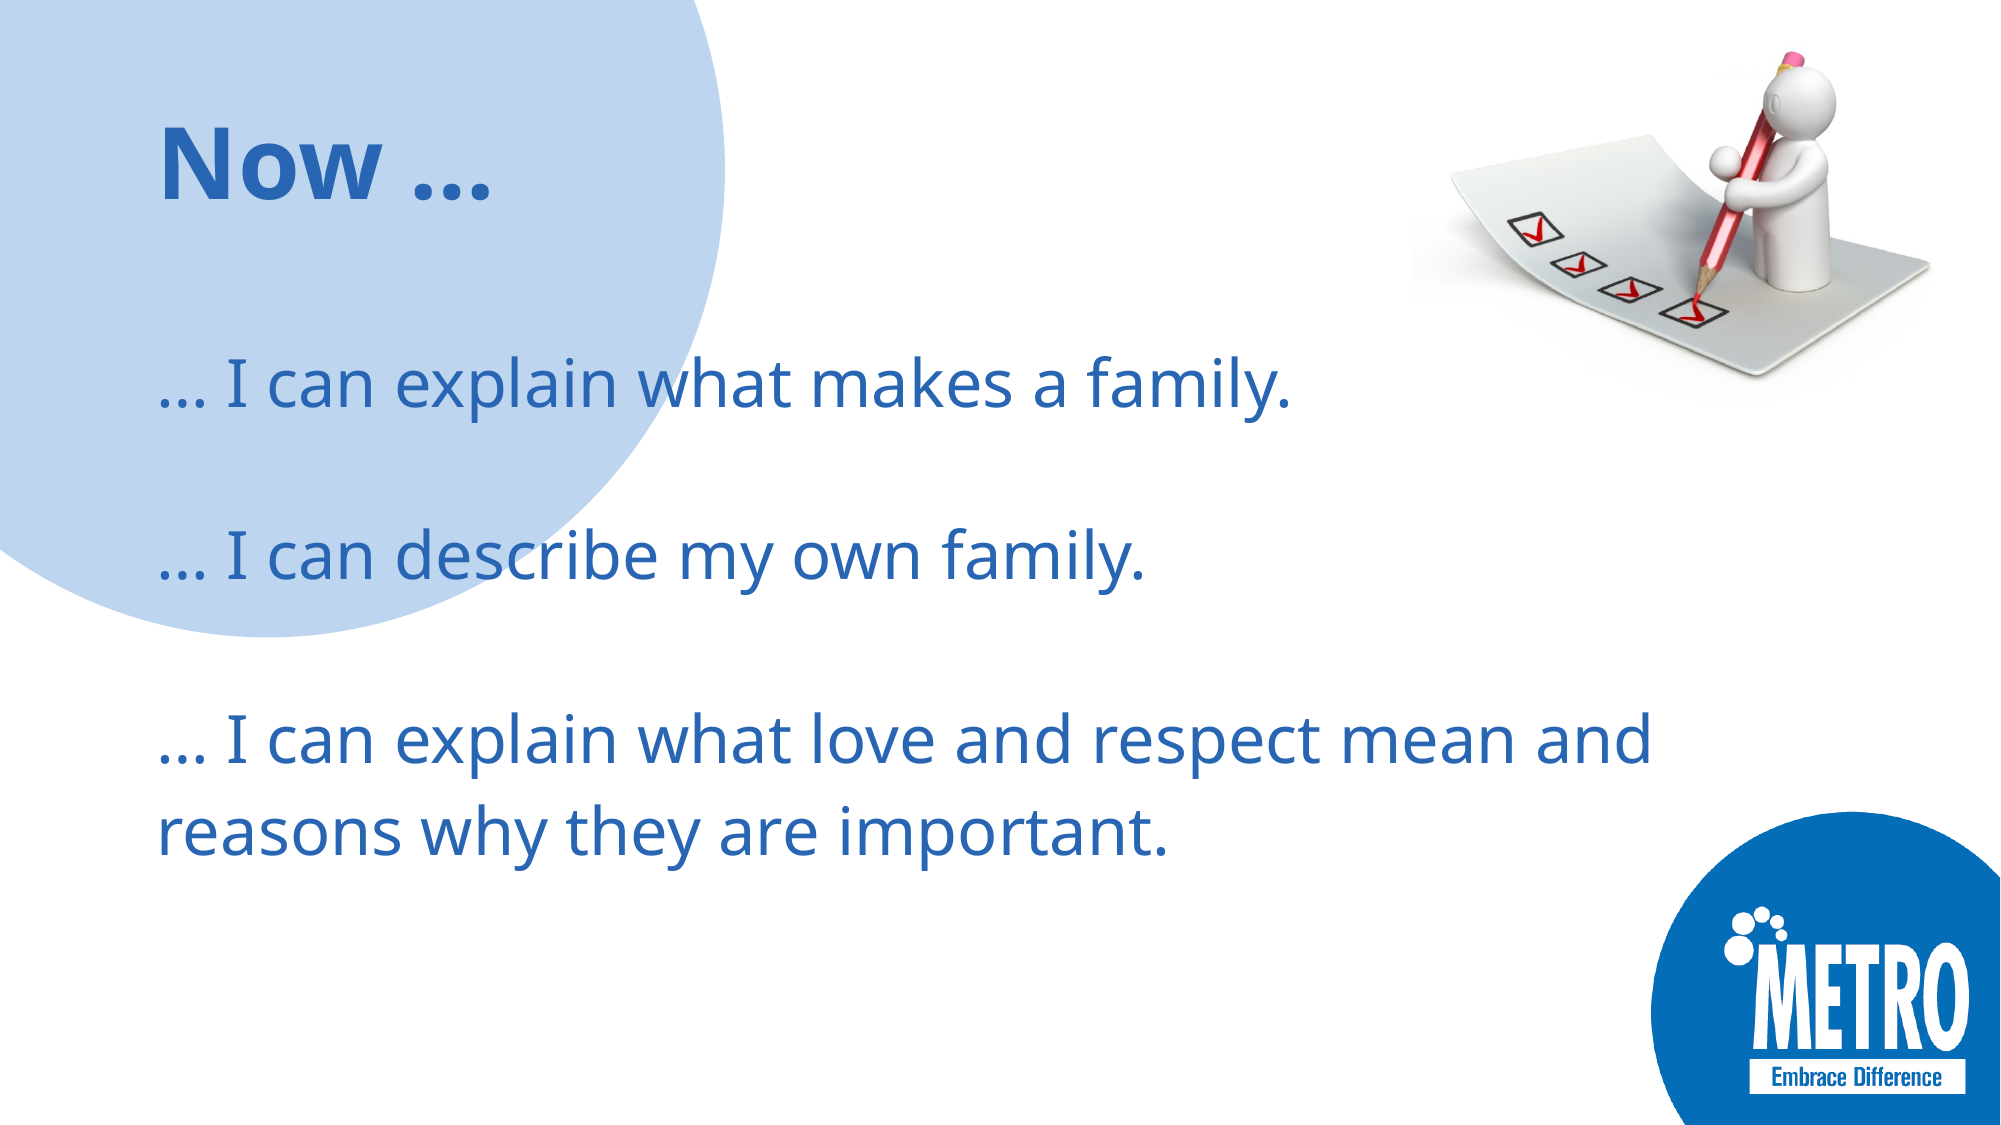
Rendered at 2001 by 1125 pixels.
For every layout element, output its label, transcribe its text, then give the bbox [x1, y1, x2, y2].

text_box … I can explain what makes a family. … I can describe my own family. … I can explain what love and respect mean and reasons why they are important. [141, 321, 1895, 877]
text_box Now … [141, 85, 1412, 194]
text_box [121, 194, 1847, 1081]
picture [1412, 24, 1980, 403]
picture [1651, 811, 2001, 1125]
